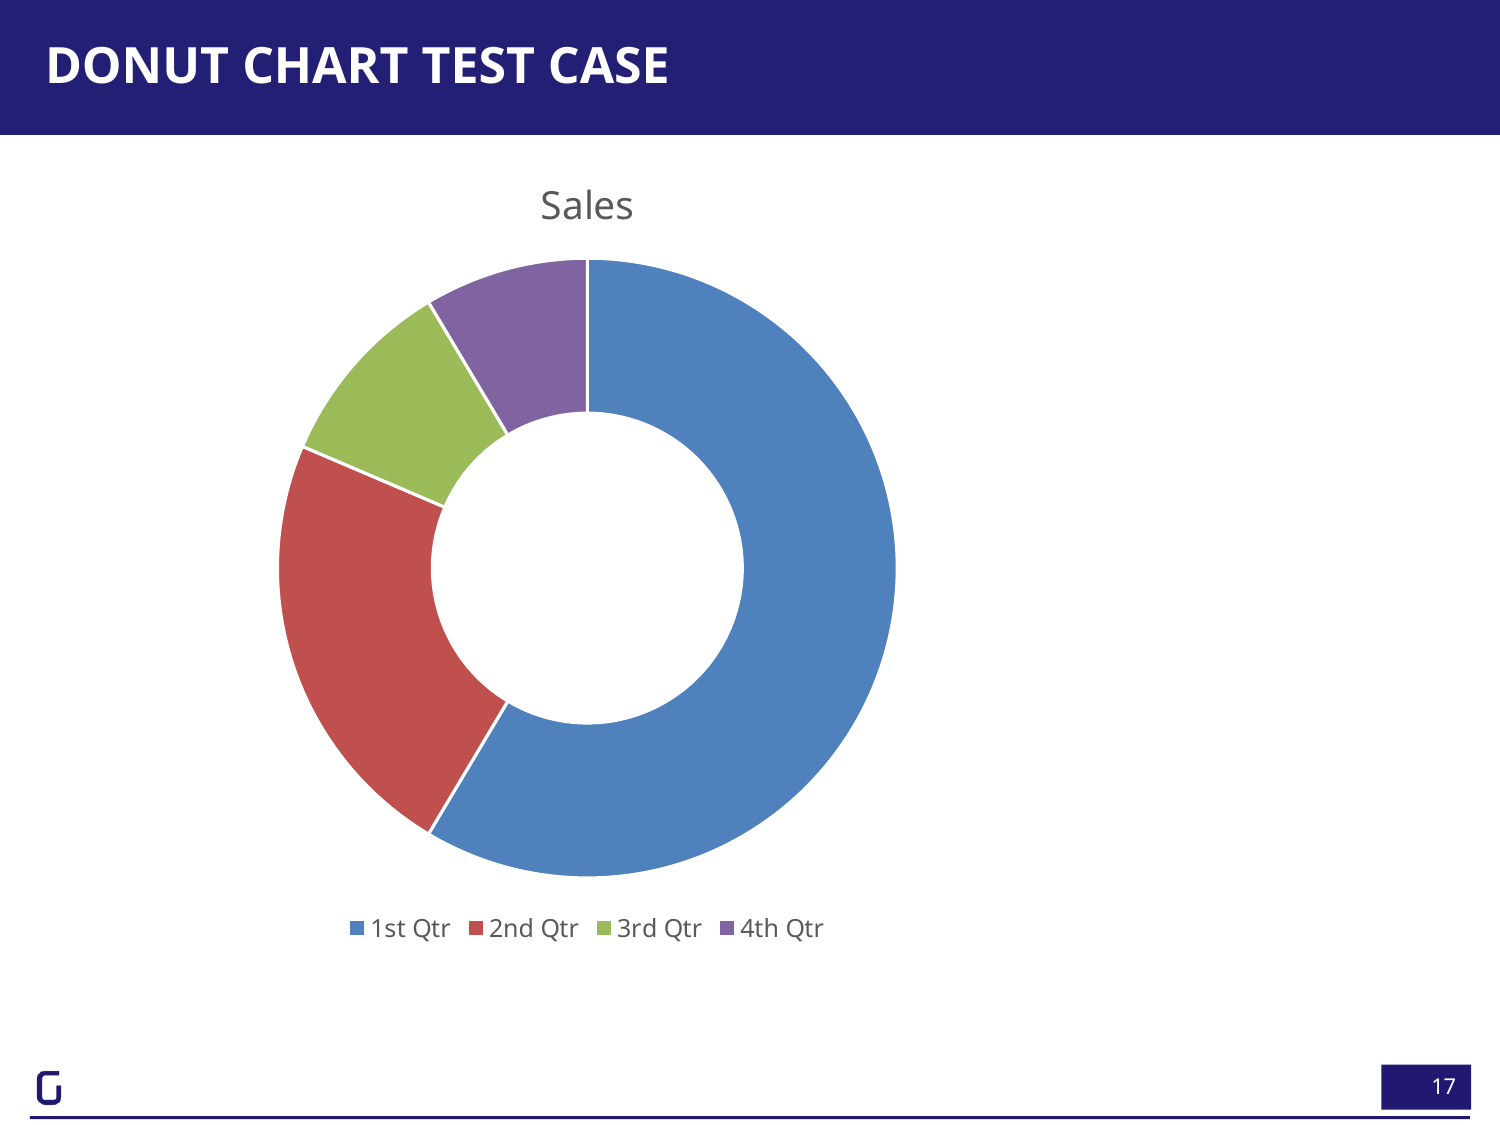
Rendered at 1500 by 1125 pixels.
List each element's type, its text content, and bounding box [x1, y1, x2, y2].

chart [47, 141, 1128, 952]
title Donut Chart Test Case [30, 15, 1470, 120]
picture [30, 1064, 67, 1110]
